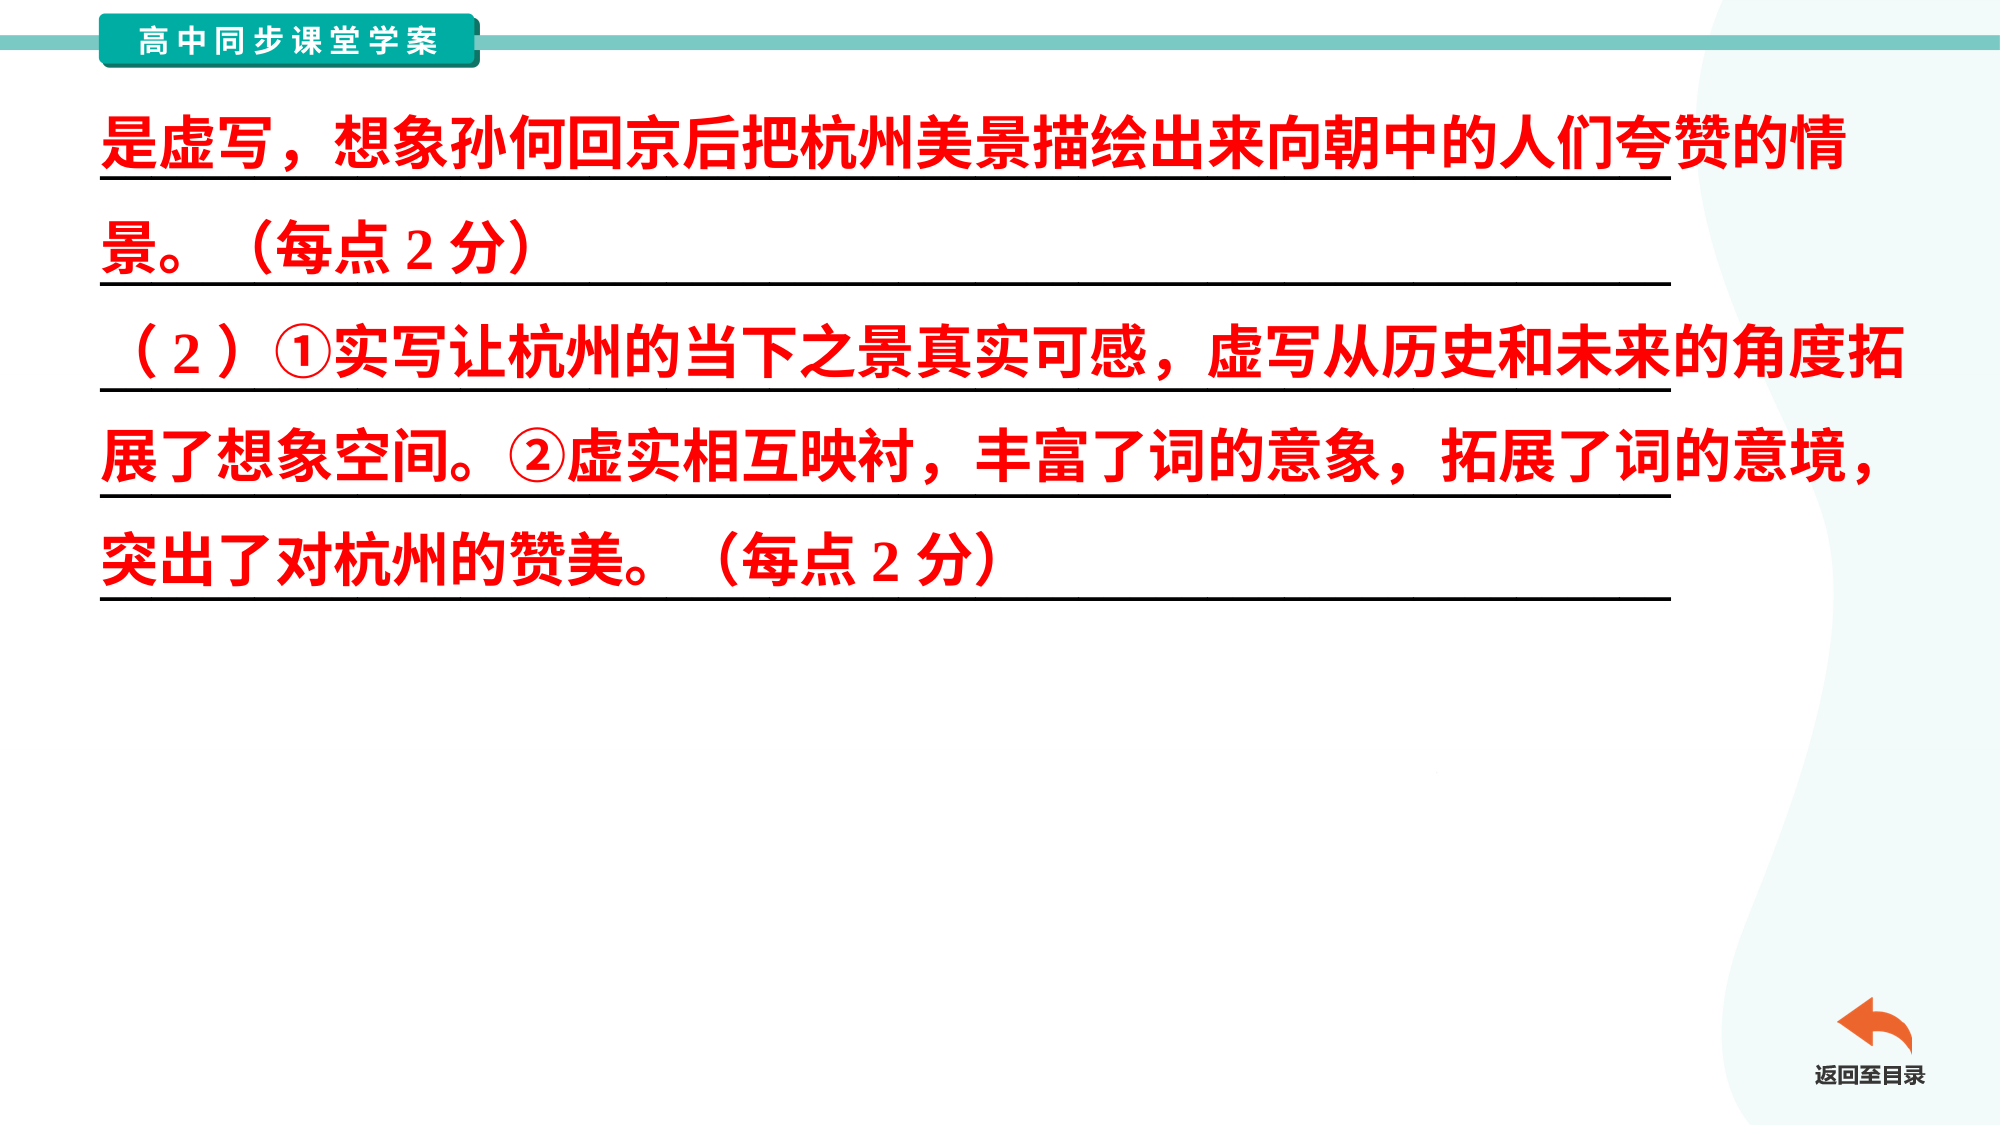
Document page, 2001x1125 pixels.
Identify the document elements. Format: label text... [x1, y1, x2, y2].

text_box _____________________________________________________________ _____________________________________________________________ _____________________________________________________________ _____________________________________________________________ _____________________________________________________________ [100, 582, 1899, 589]
picture [0, 0, 2000, 1125]
text_box 是虚写，想象孙何回京后把杭州美景描绘出来向朝中的人们夸赞的情 景。（每点2分） （2）①实写让杭州的当下之景真实可感，虚写从历史和未来的角度拓 展了想象空间。②虚实相互映衬，丰富了词的意象，拓展了词的意境， 突出了对杭州的赞美。（每点2分） [100, 72, 1899, 582]
